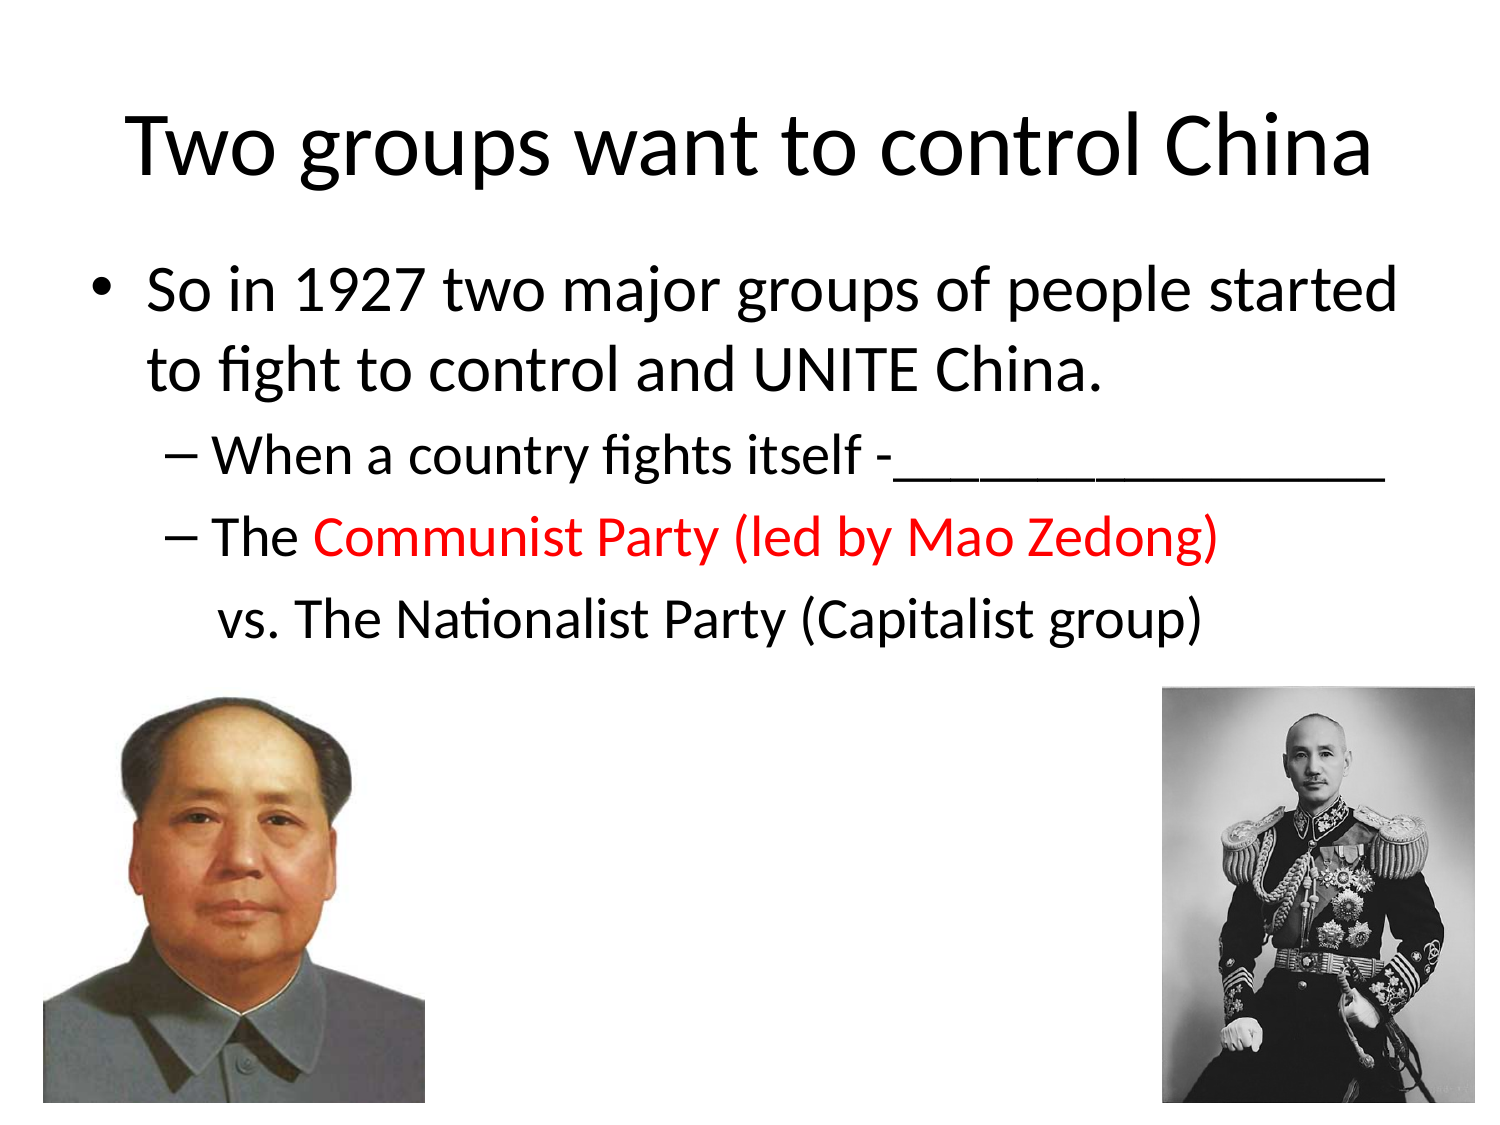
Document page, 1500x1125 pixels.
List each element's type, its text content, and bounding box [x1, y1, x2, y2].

title Two groups want to control China [75, 45, 1425, 233]
picture [43, 687, 426, 1103]
list So in 1927 two major groups of people started to fight to control and UNITE China. When a country fights itself -_________________ The Communist Party (led by Mao Zedong) vs. The Nationalist Party (Capitalist group) [75, 237, 1425, 980]
picture [1162, 686, 1475, 1103]
